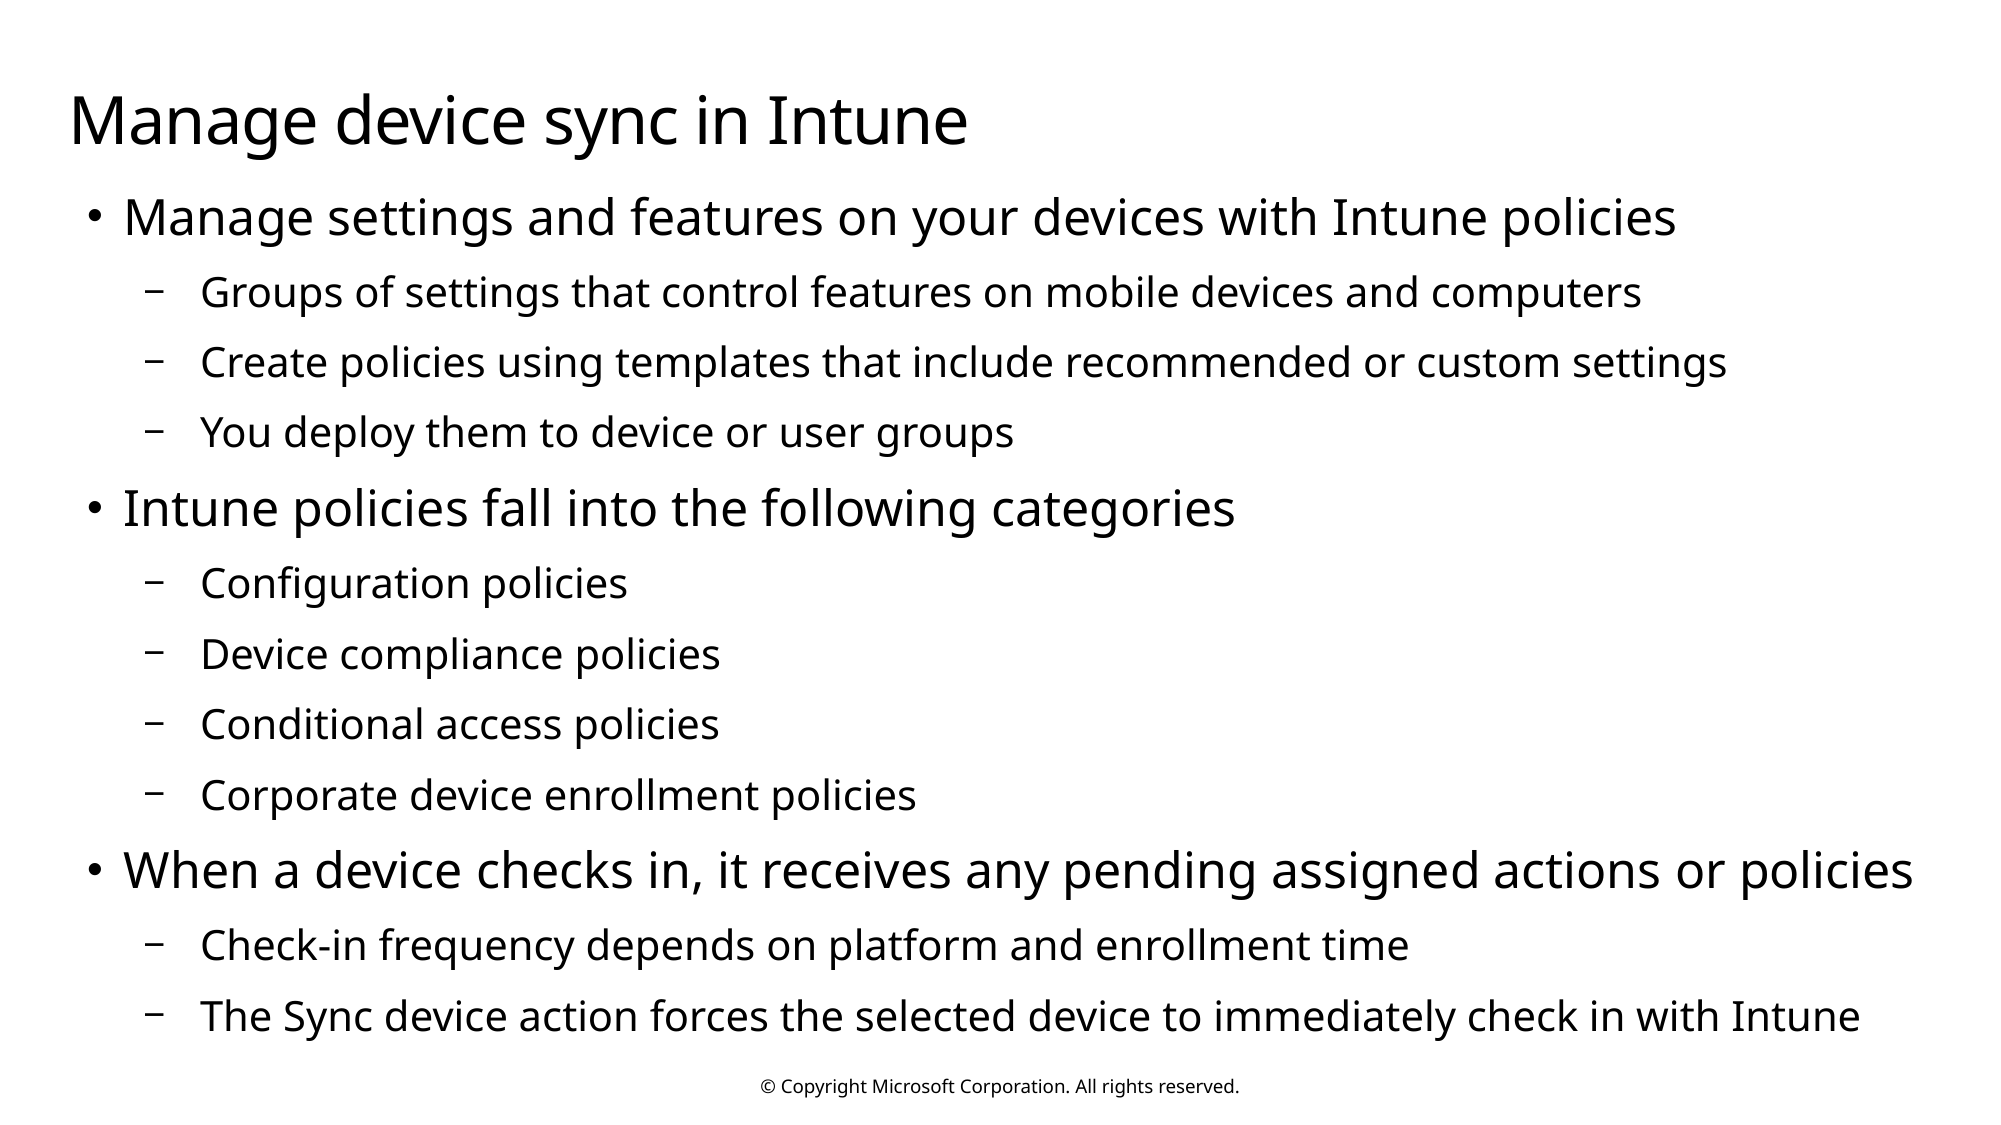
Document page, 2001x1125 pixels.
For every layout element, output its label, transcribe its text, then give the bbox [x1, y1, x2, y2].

title Manage device sync in Intune [68, 72, 1930, 178]
text_box Manage settings and features on your devices with Intune policies Groups of settings that control features on mobile devices and computers Create policies using templates that include recommended or custom settings You deploy them to device or user groups Intune policies fall into the following categories Configuration policies Device compliance policies Conditional access policies Corporate device enrollment policies When a device checks in, it receives any pending assigned actions or policies Check-in frequency depends on platform and enrollment time The Sync device action forces the selected device to immediately check in with Intune [68, 177, 1929, 1047]
